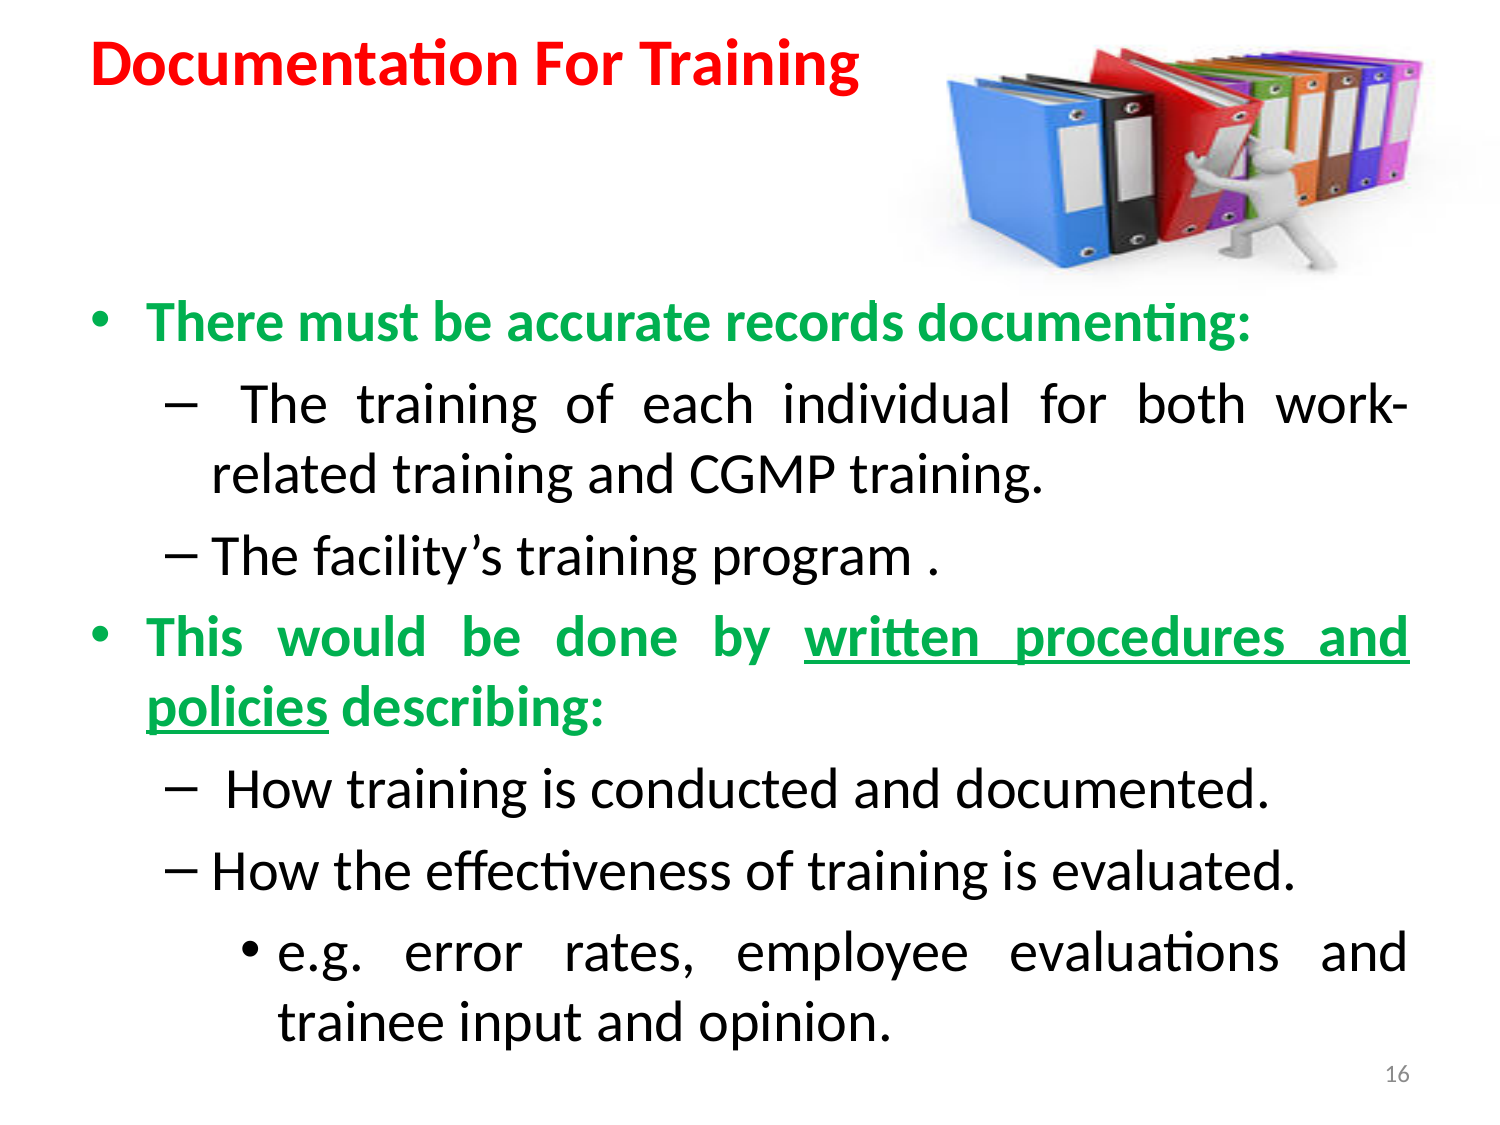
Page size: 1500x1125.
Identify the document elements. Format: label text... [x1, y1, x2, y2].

slide_number 16 [1074, 1042, 1425, 1103]
list There must be accurate records documenting: The training of each individual for both work-related training and CGMP training. The facility’s training program . This would be done by written procedures and policies describing: How training is conducted and documented. How the effectiveness of training is evaluated. e.g. error rates, employee evaluations and trainee input and opinion. [75, 118, 1425, 1088]
picture [874, 2, 1500, 304]
title Documentation For Training [75, 0, 1425, 118]
